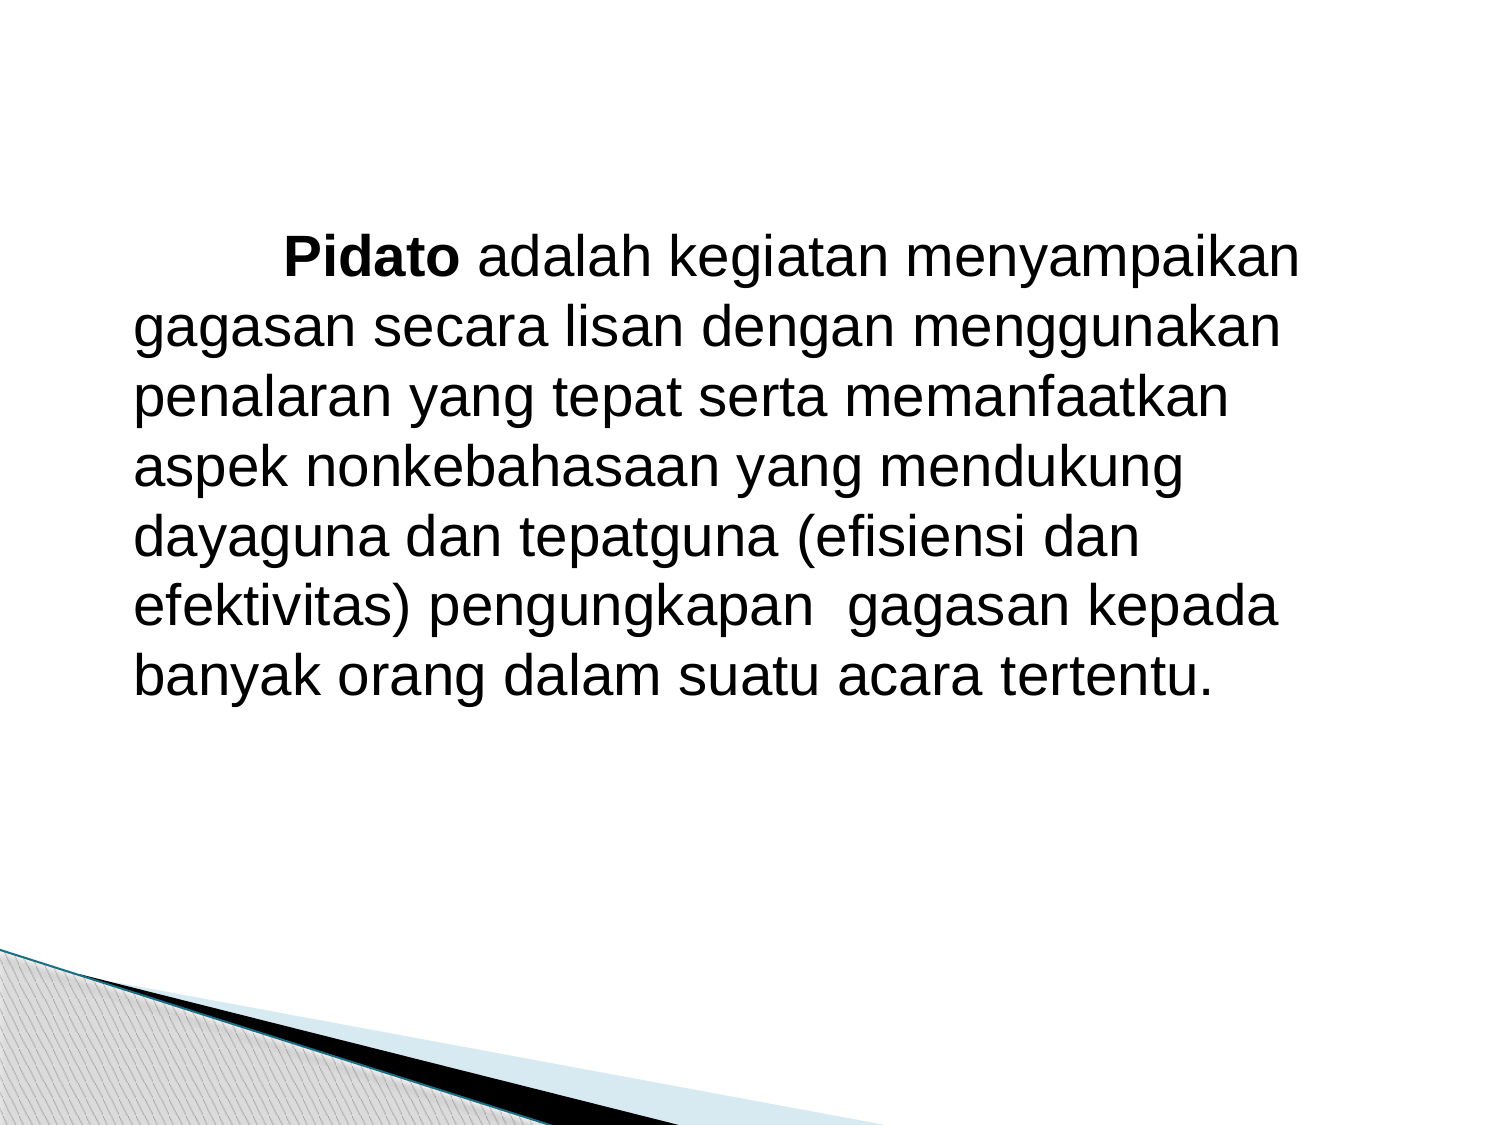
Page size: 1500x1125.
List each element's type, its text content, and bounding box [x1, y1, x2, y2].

list Pidato adalah kegiatan menyampaikan gagasan secara lisan dengan menggunakan penalaran yang tepat serta memanfaatkan aspek nonkebahasaan yang mendukung dayaguna dan tepatguna (efisiensi dan efektivitas) pengungkapan gagasan kepada banyak orang dalam suatu acara tertentu. [58, 210, 1409, 857]
